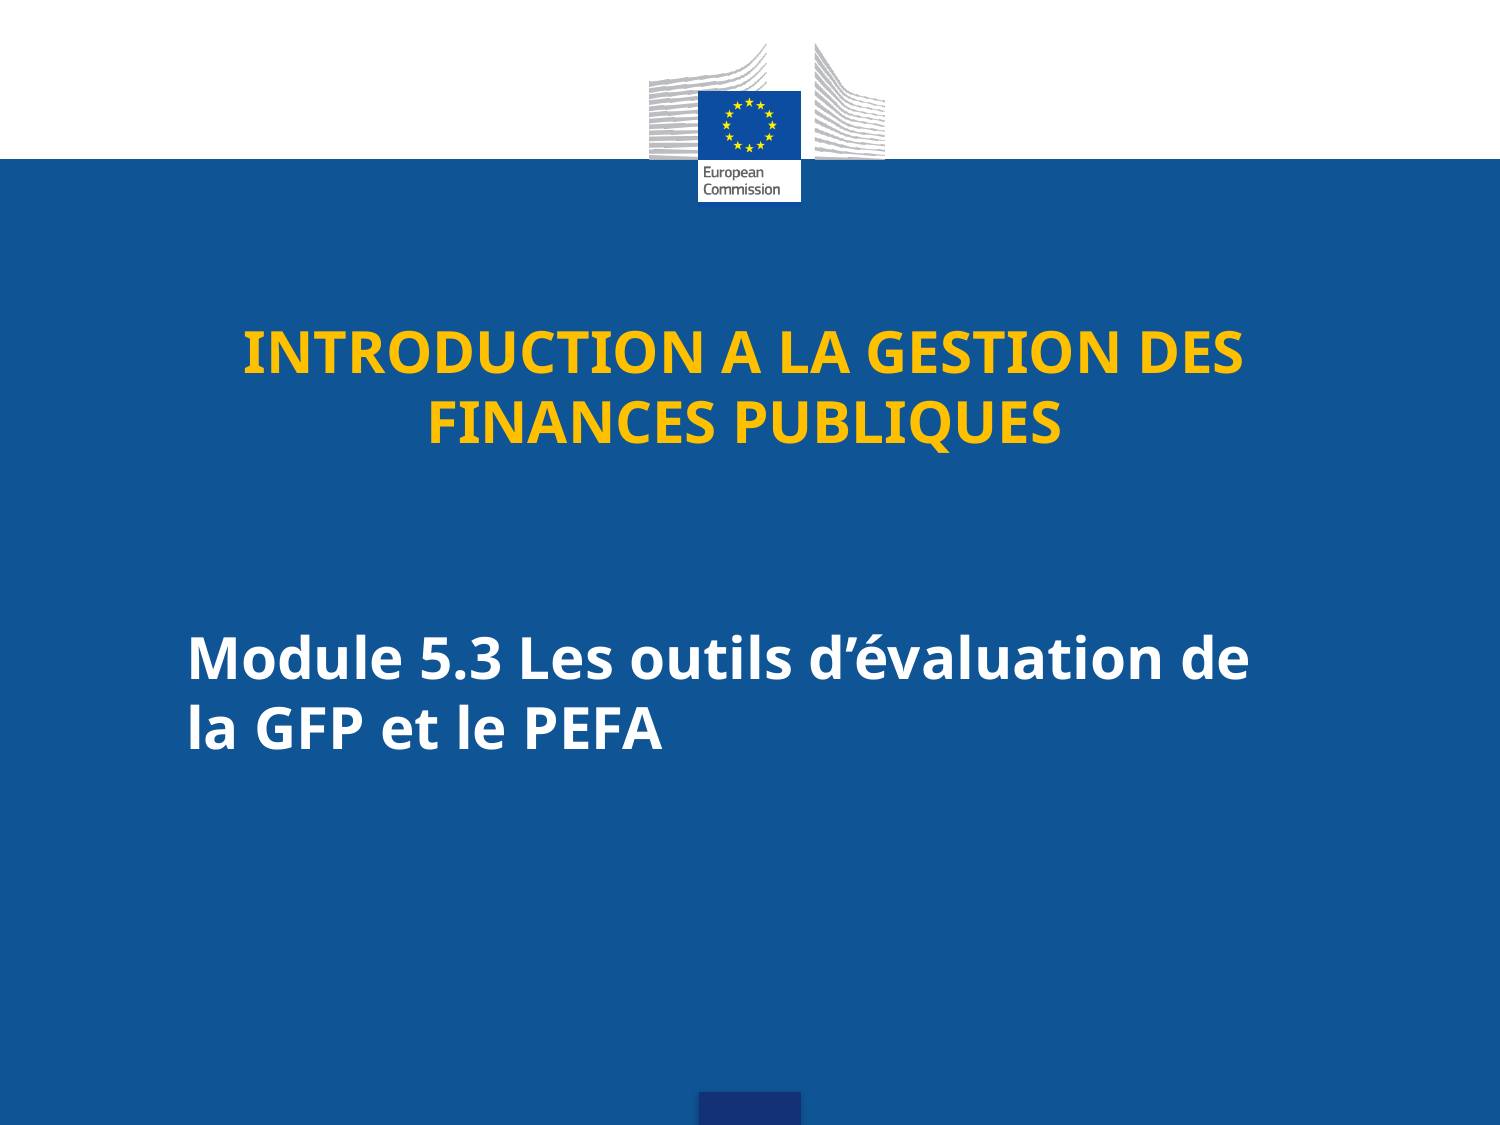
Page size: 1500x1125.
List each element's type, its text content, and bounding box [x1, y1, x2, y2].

text_box INTRODUCTION A LA GESTION DES FINANCES PUBLIQUES [182, 290, 1306, 480]
title Module 5.3 Les outils d’évaluation de la GFP et le PEFA [170, 585, 1318, 797]
